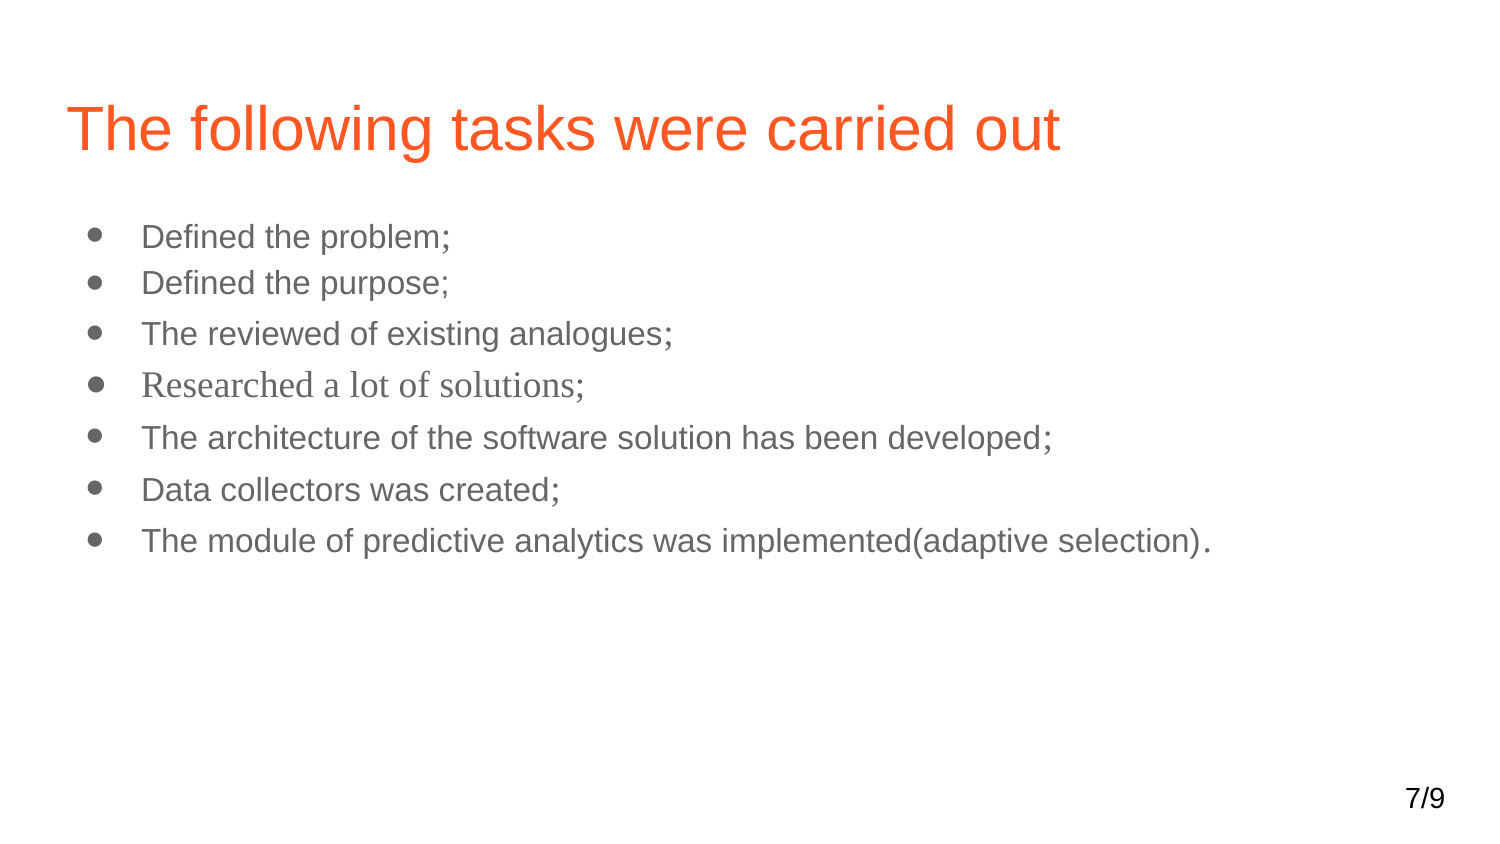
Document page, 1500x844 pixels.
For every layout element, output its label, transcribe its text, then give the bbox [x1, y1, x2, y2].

slide_number ‹#›/9 [1389, 764, 1480, 830]
title The following tasks were carried out [51, 72, 1449, 167]
list Defined the problem; Defined the purpose; The reviewed of existing analogues; Researched a lot of solutions; The architecture of the software solution has been developed; Data collectors was created; The module of predictive analytics was implemented(adaptive selection). [51, 189, 1449, 750]
